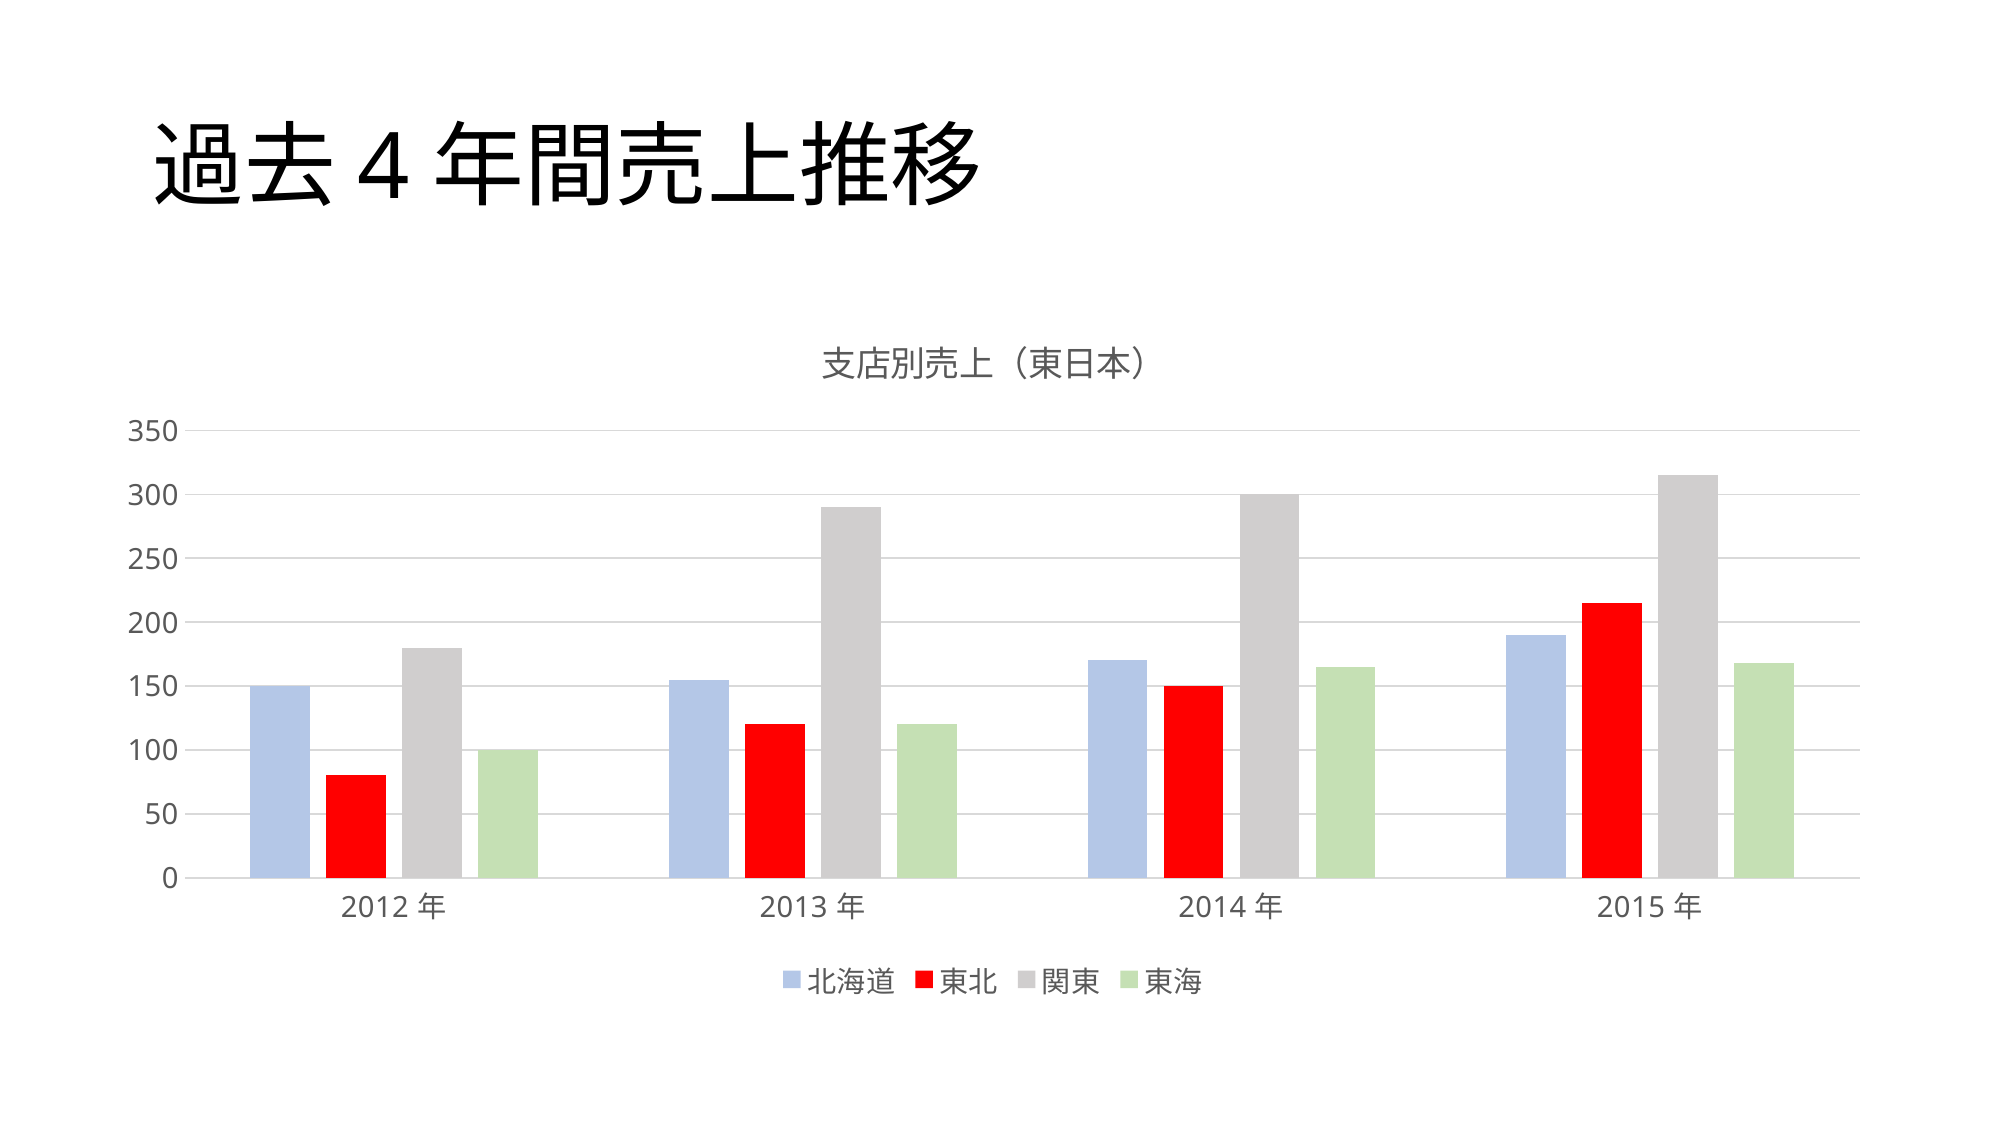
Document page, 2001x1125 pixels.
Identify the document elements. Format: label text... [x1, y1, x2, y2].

chart [91, 302, 1896, 1007]
title 過去4年間売上推移 [137, 59, 1863, 278]
